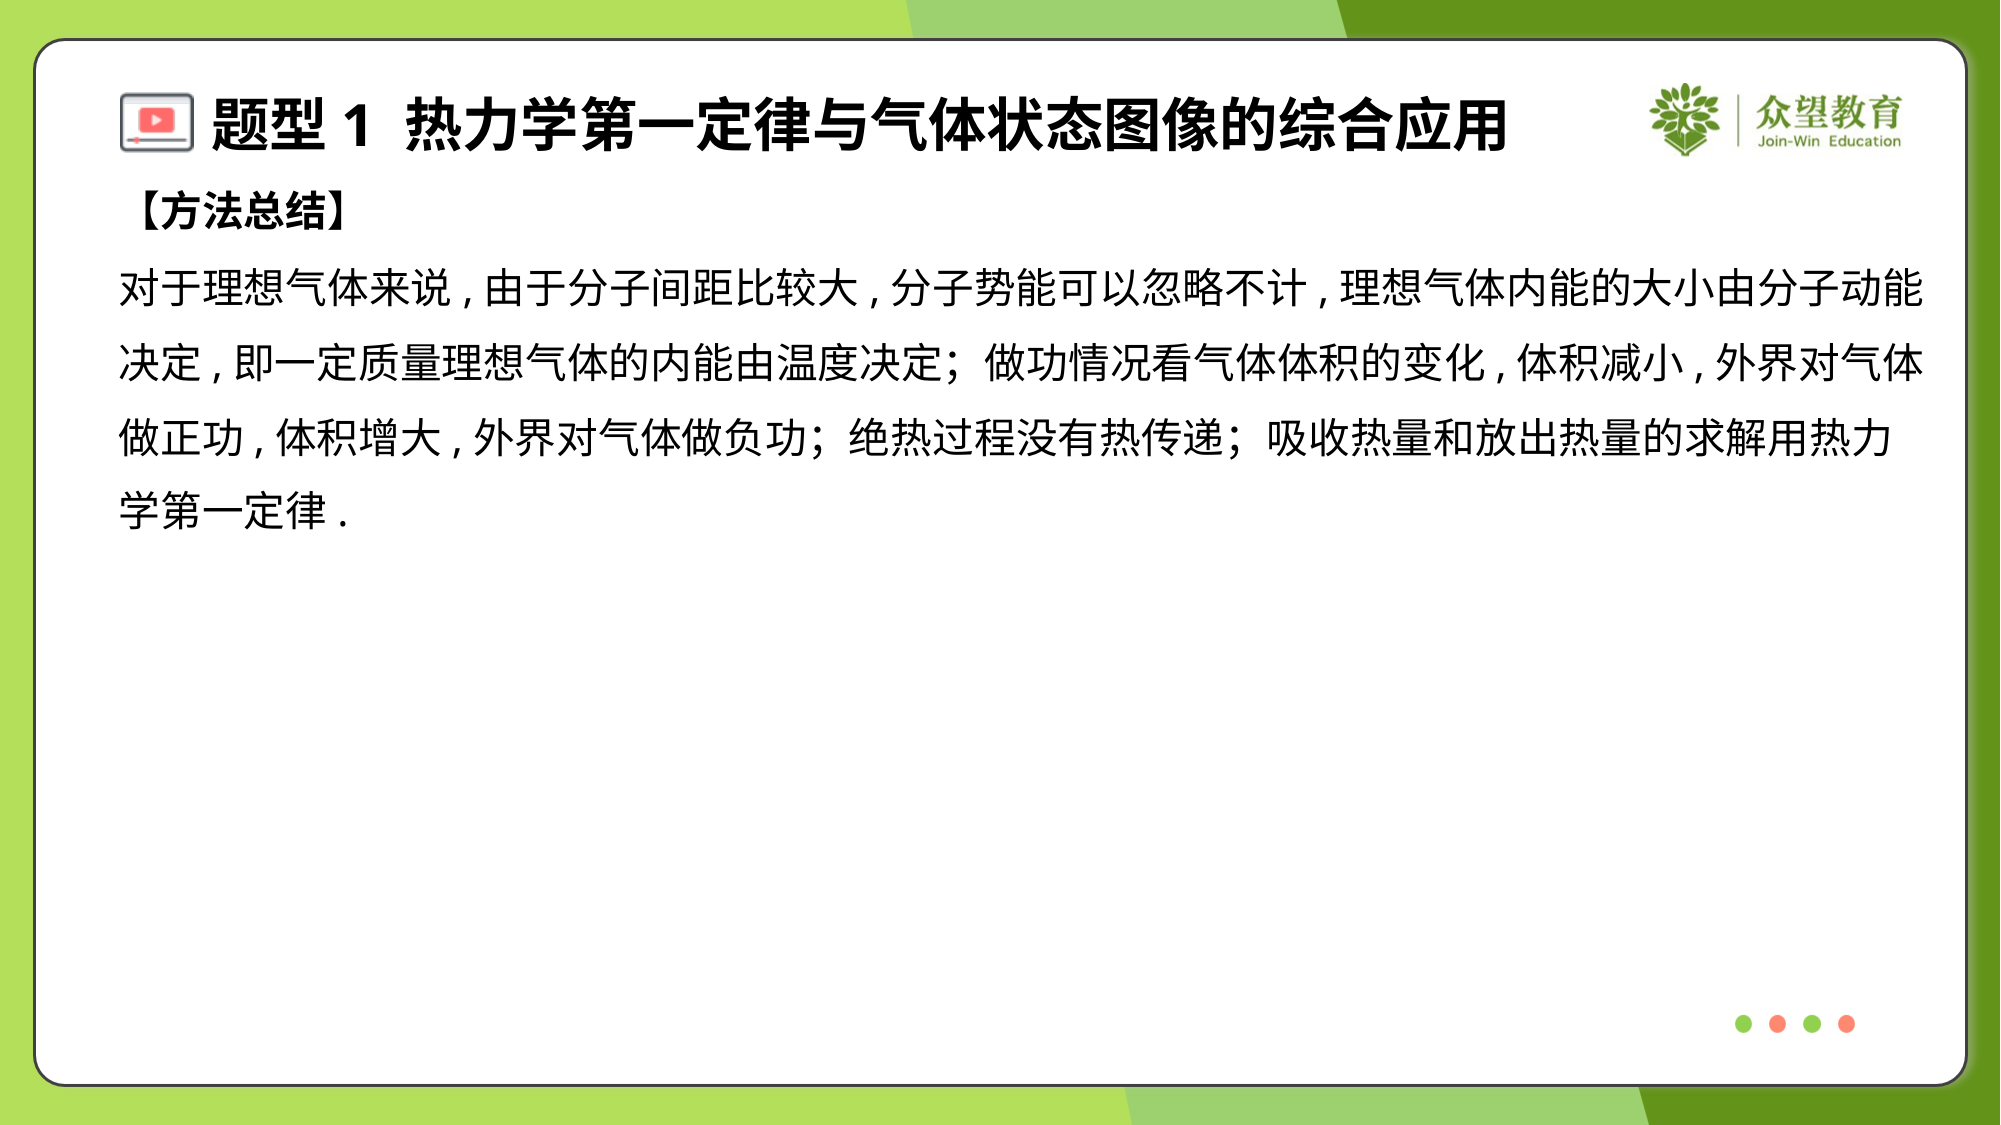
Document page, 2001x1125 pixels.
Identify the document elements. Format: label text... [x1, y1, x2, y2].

text_box 【方法总结】 对于理想气体来说,由于分子间距比较大,分子势能可以忽略不计,理想气体内能的大小由分子动能 决定,即一定质量理想气体的内能由温度决定；做功情况看气体体积的变化,体积减小,外界对气体 做正功,体积增大,外界对气体做负功；绝热过程没有热传递；吸收热量和放出热量的求解用热力 学第一定律. [118, 159, 1883, 527]
picture [0, 0, 2000, 1125]
